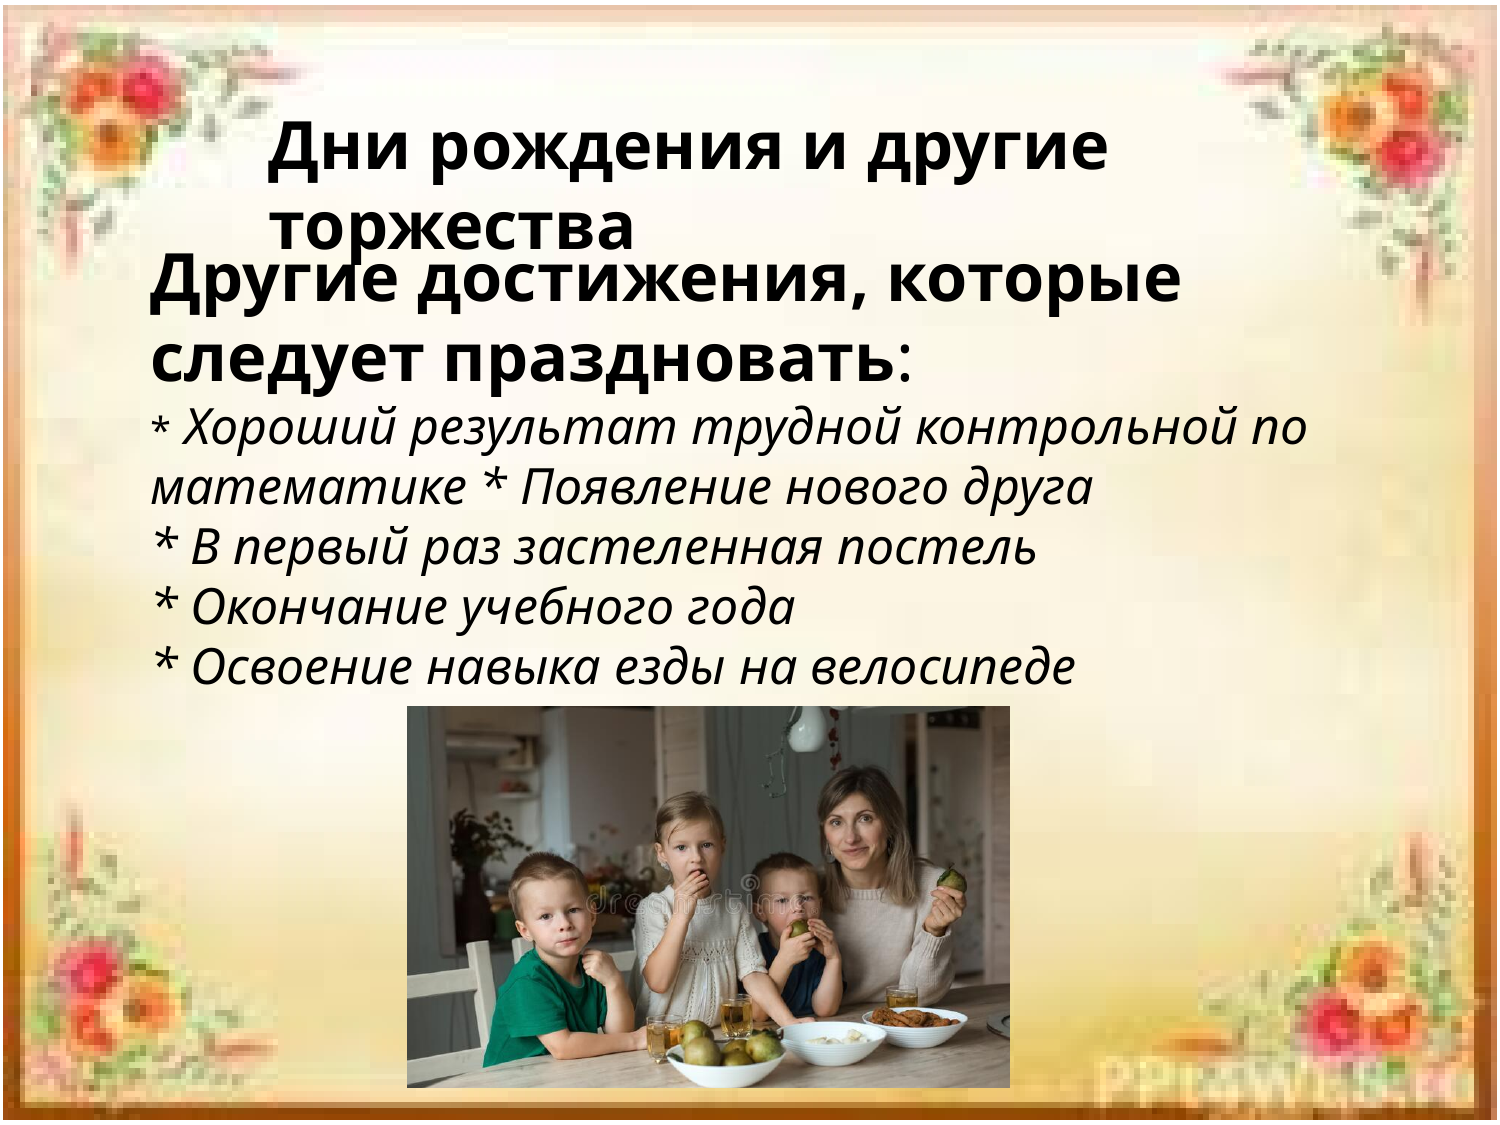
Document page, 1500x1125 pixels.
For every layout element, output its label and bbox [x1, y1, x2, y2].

list [3, 5, 1497, 1120]
picture [407, 706, 1010, 1088]
